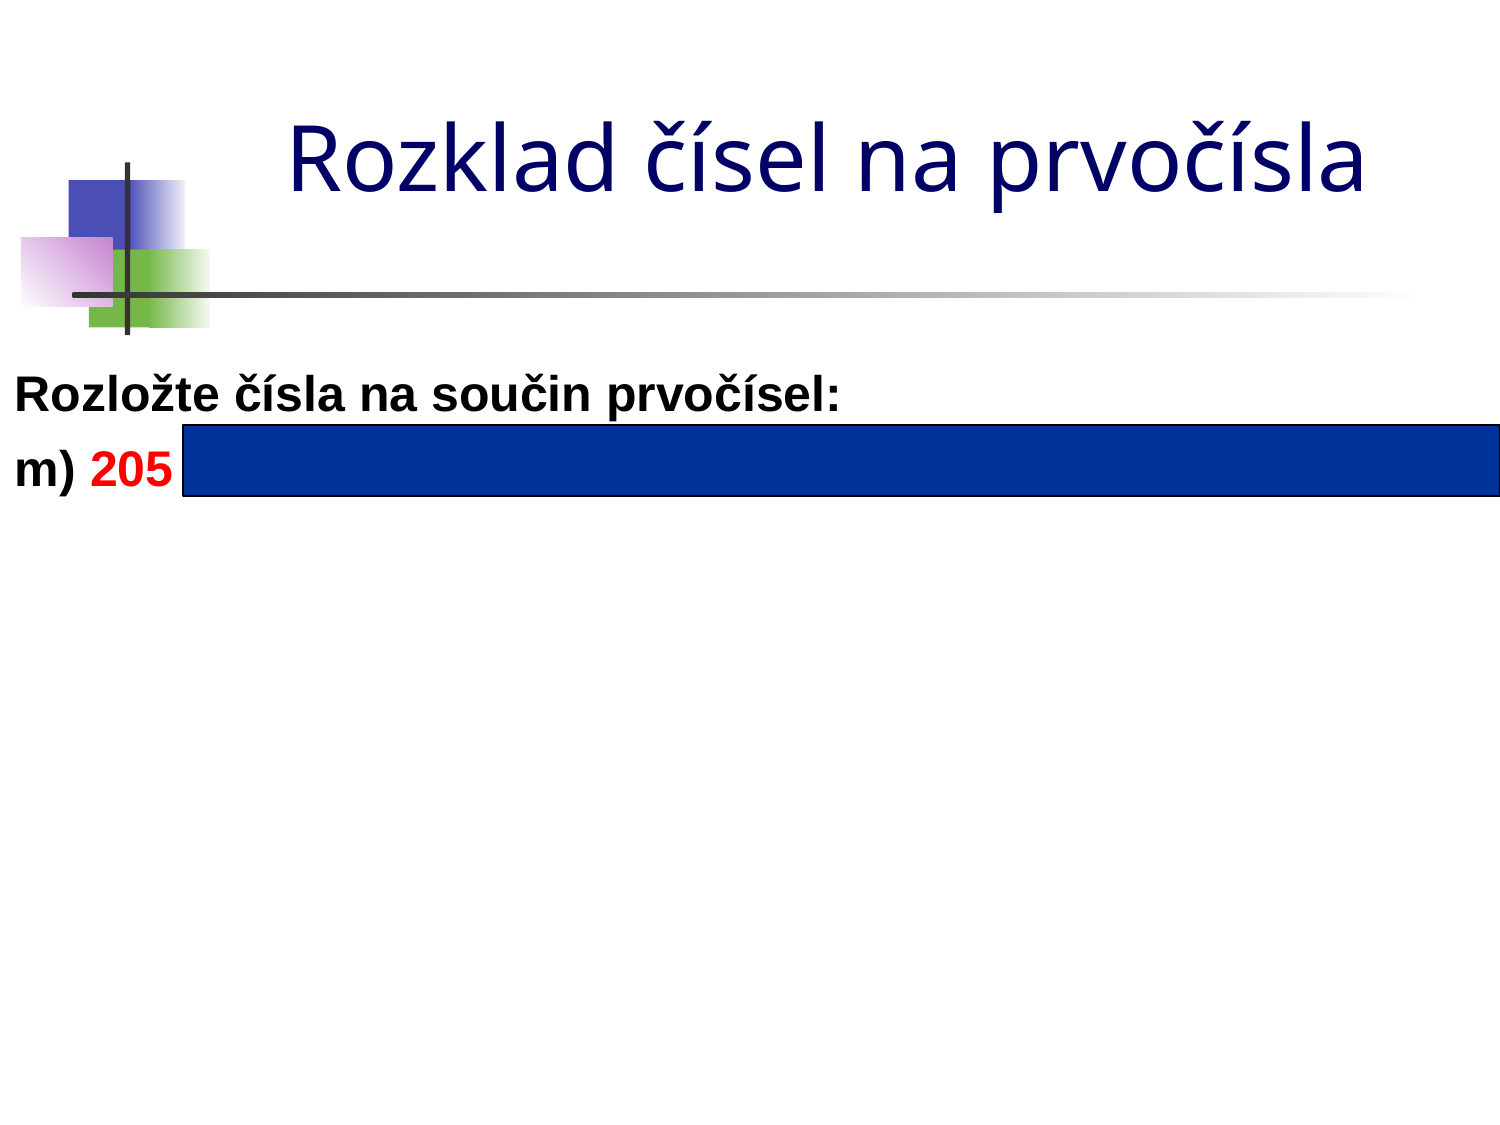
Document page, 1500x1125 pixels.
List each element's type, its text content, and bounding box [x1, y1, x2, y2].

text_box m) 205 [0, 429, 183, 505]
text_box [183, 425, 1500, 496]
title Rozklad čísel na prvočísla [188, 34, 1468, 276]
text_box Rozložte čísla na součin prvočísel: [0, 354, 1022, 429]
text_box = 5 ∙ 41 [183, 496, 762, 505]
